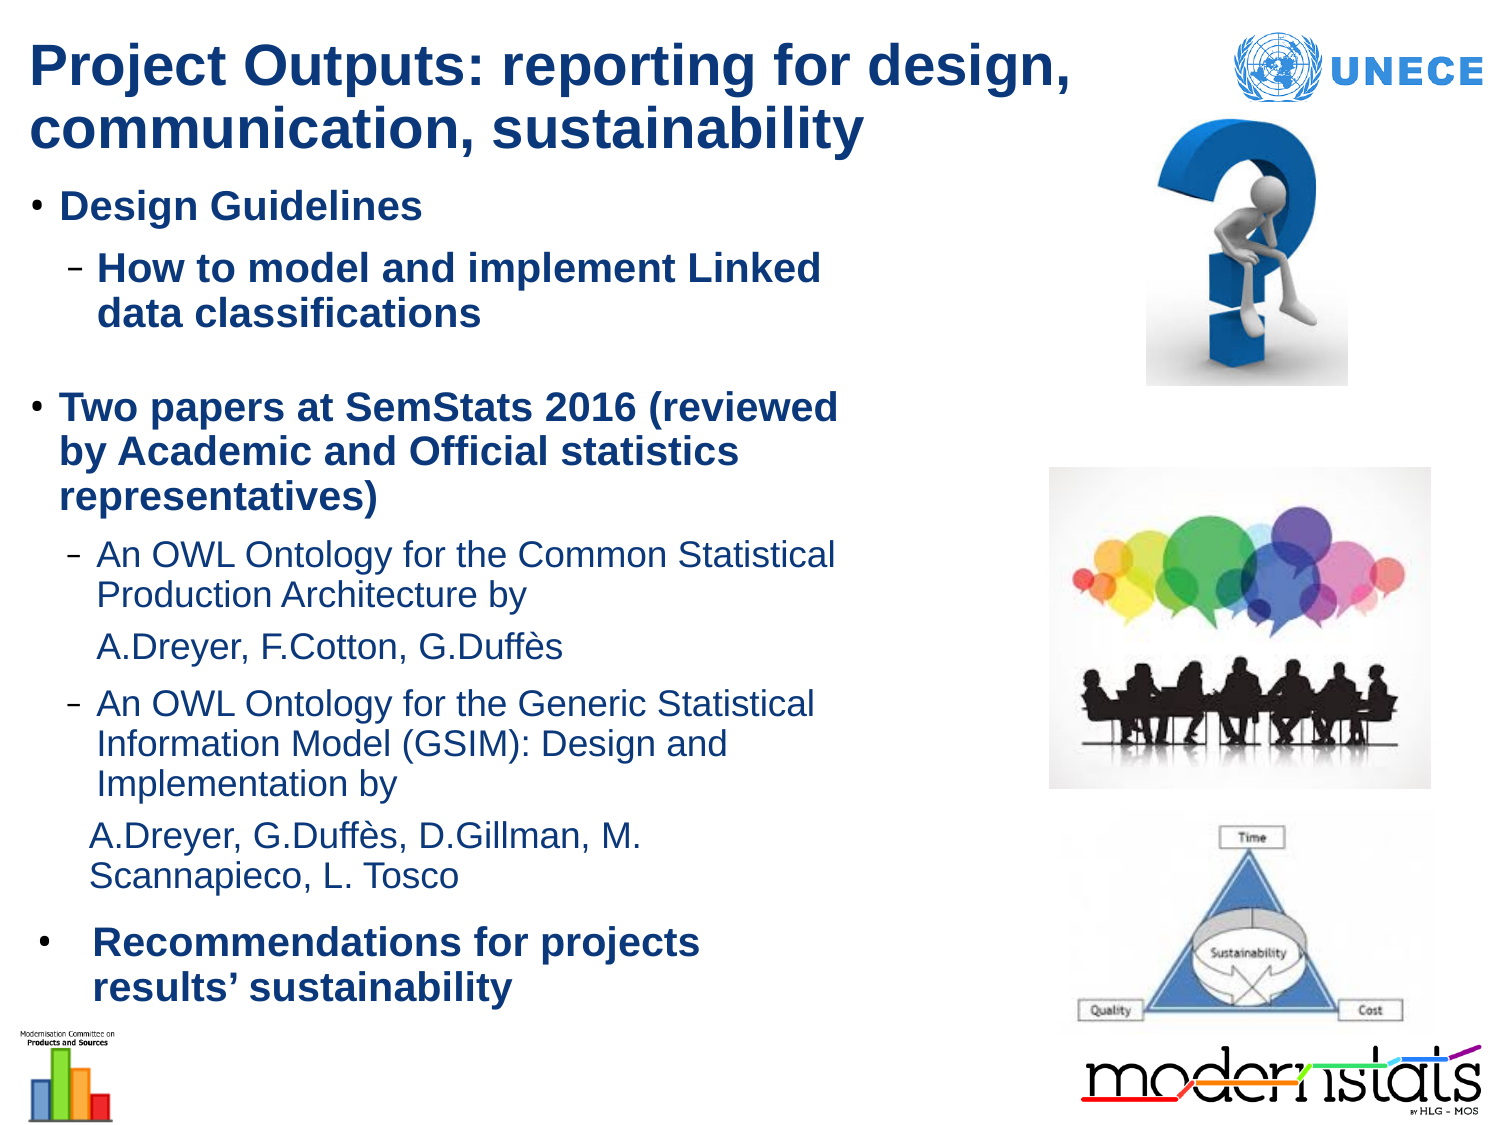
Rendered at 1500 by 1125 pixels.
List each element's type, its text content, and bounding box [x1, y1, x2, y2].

picture [1049, 466, 1432, 790]
picture [1080, 1039, 1482, 1118]
list Design Guidelines How to model and implement Linked data classifications [29, 184, 857, 385]
picture [1059, 810, 1435, 1035]
picture [0, 1025, 134, 1125]
text_box Two papers at SemStats 2016 (reviewed by Academic and Official statistics representatives) An OWL Ontology for the Common Statistical Production Architecture by A.Dreyer, F.Cotton, G.Duffès An OWL Ontology for the Generic Statistical Information Model (GSIM): Design and Implementation by A.Dreyer, G.Duffès, D.Gillman, M. Scannapieco, L. Tosco Recommendations for projects results’ sustainability [29, 385, 857, 1012]
picture [1146, 32, 1483, 386]
title Project Outputs: reporting for design, communication, sustainability [29, 19, 1341, 161]
